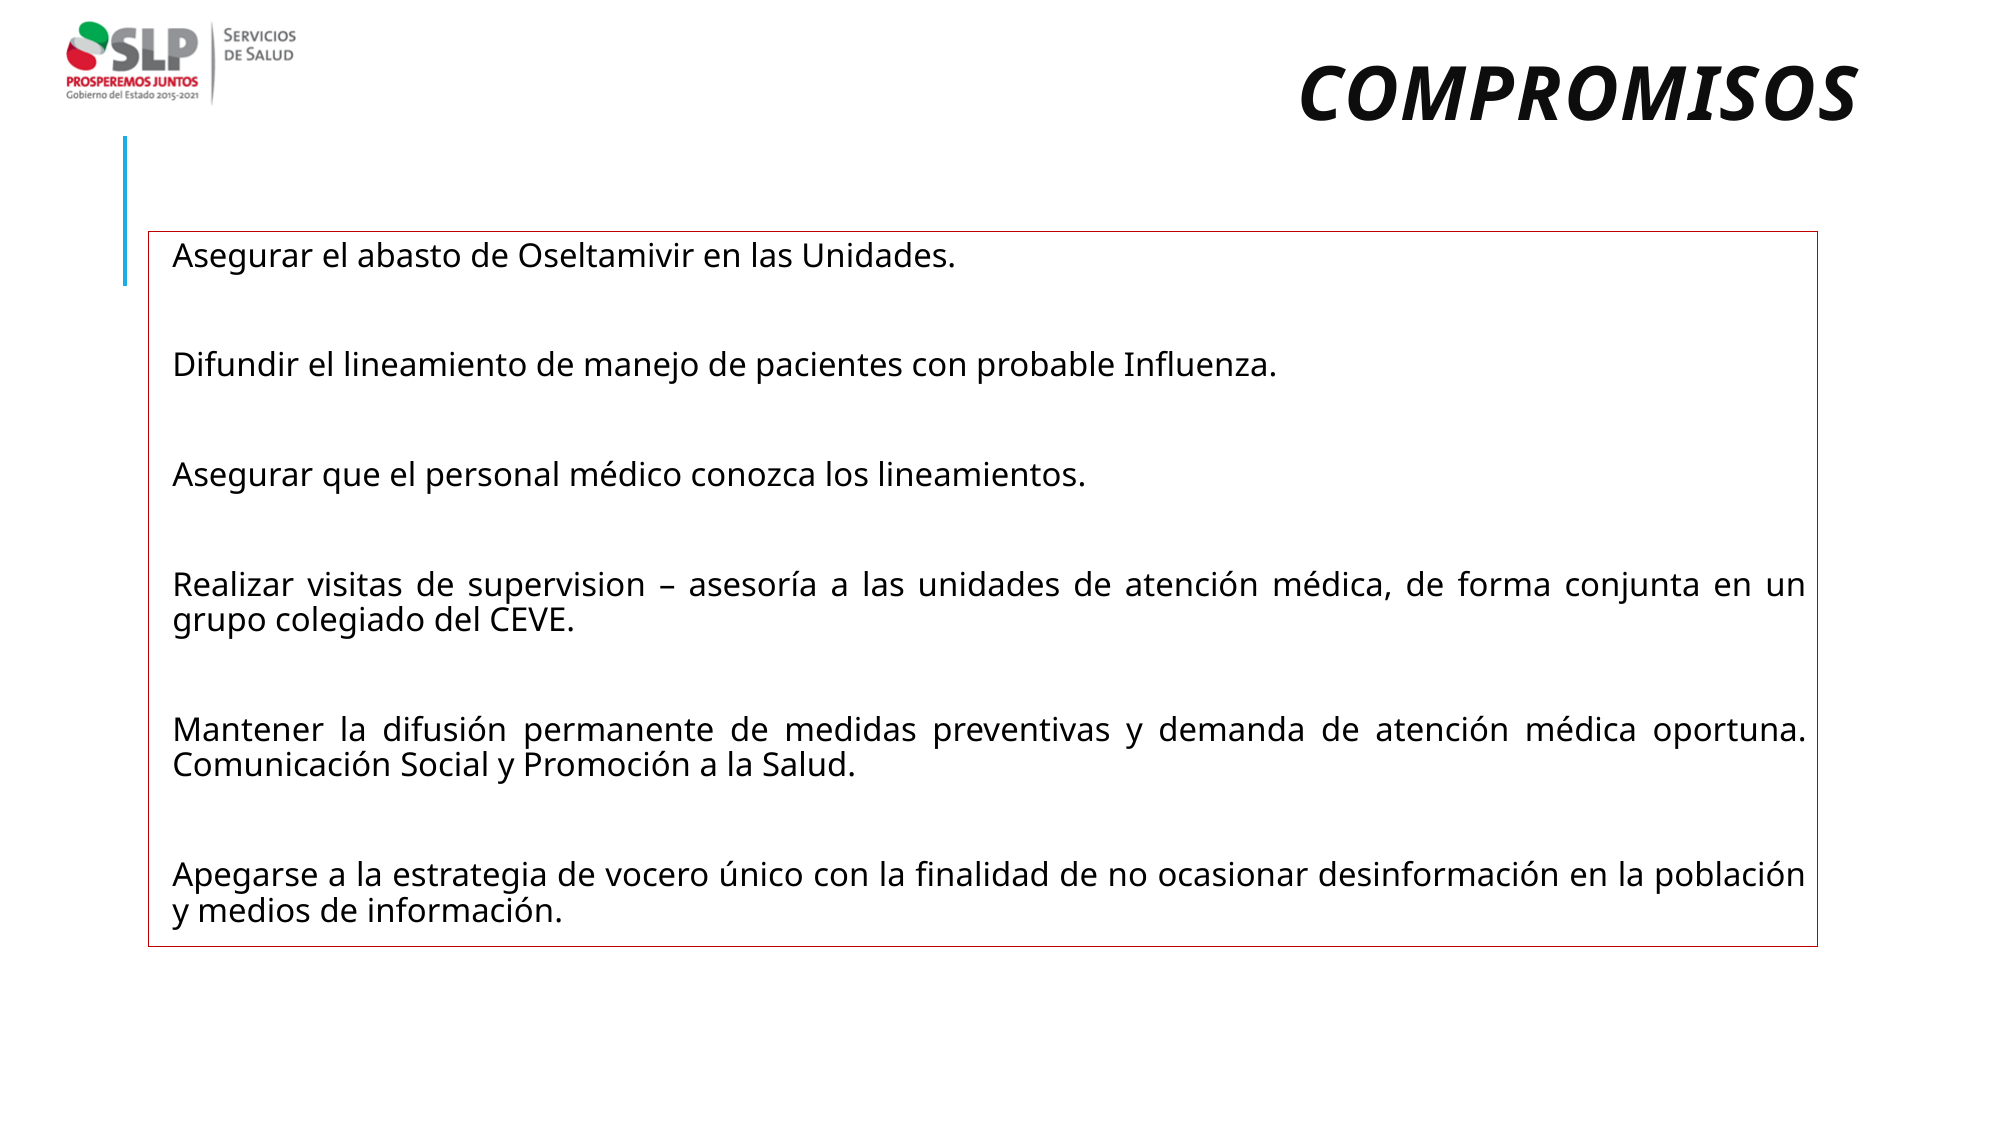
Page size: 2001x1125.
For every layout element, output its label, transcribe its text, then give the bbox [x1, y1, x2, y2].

list Asegurar el abasto de Oseltamivir en las Unidades. Difundir el lineamiento de manejo de pacientes con probable Influenza. Asegurar que el personal médico conozca los lineamientos. Realizar visitas de supervision – asesoría a las unidades de atención médica, de forma conjunta en un grupo colegiado del CEVE. Mantener la difusión permanente de medidas preventivas y demanda de atención médica oportuna. Comunicación Social y Promoción a la Salud. Apegarse a la estrategia de vocero único con la finalidad de no ocasionar desinformación en la población y medios de información. [148, 231, 1818, 947]
picture [31, 0, 321, 112]
title Compromisos [148, 0, 1874, 208]
